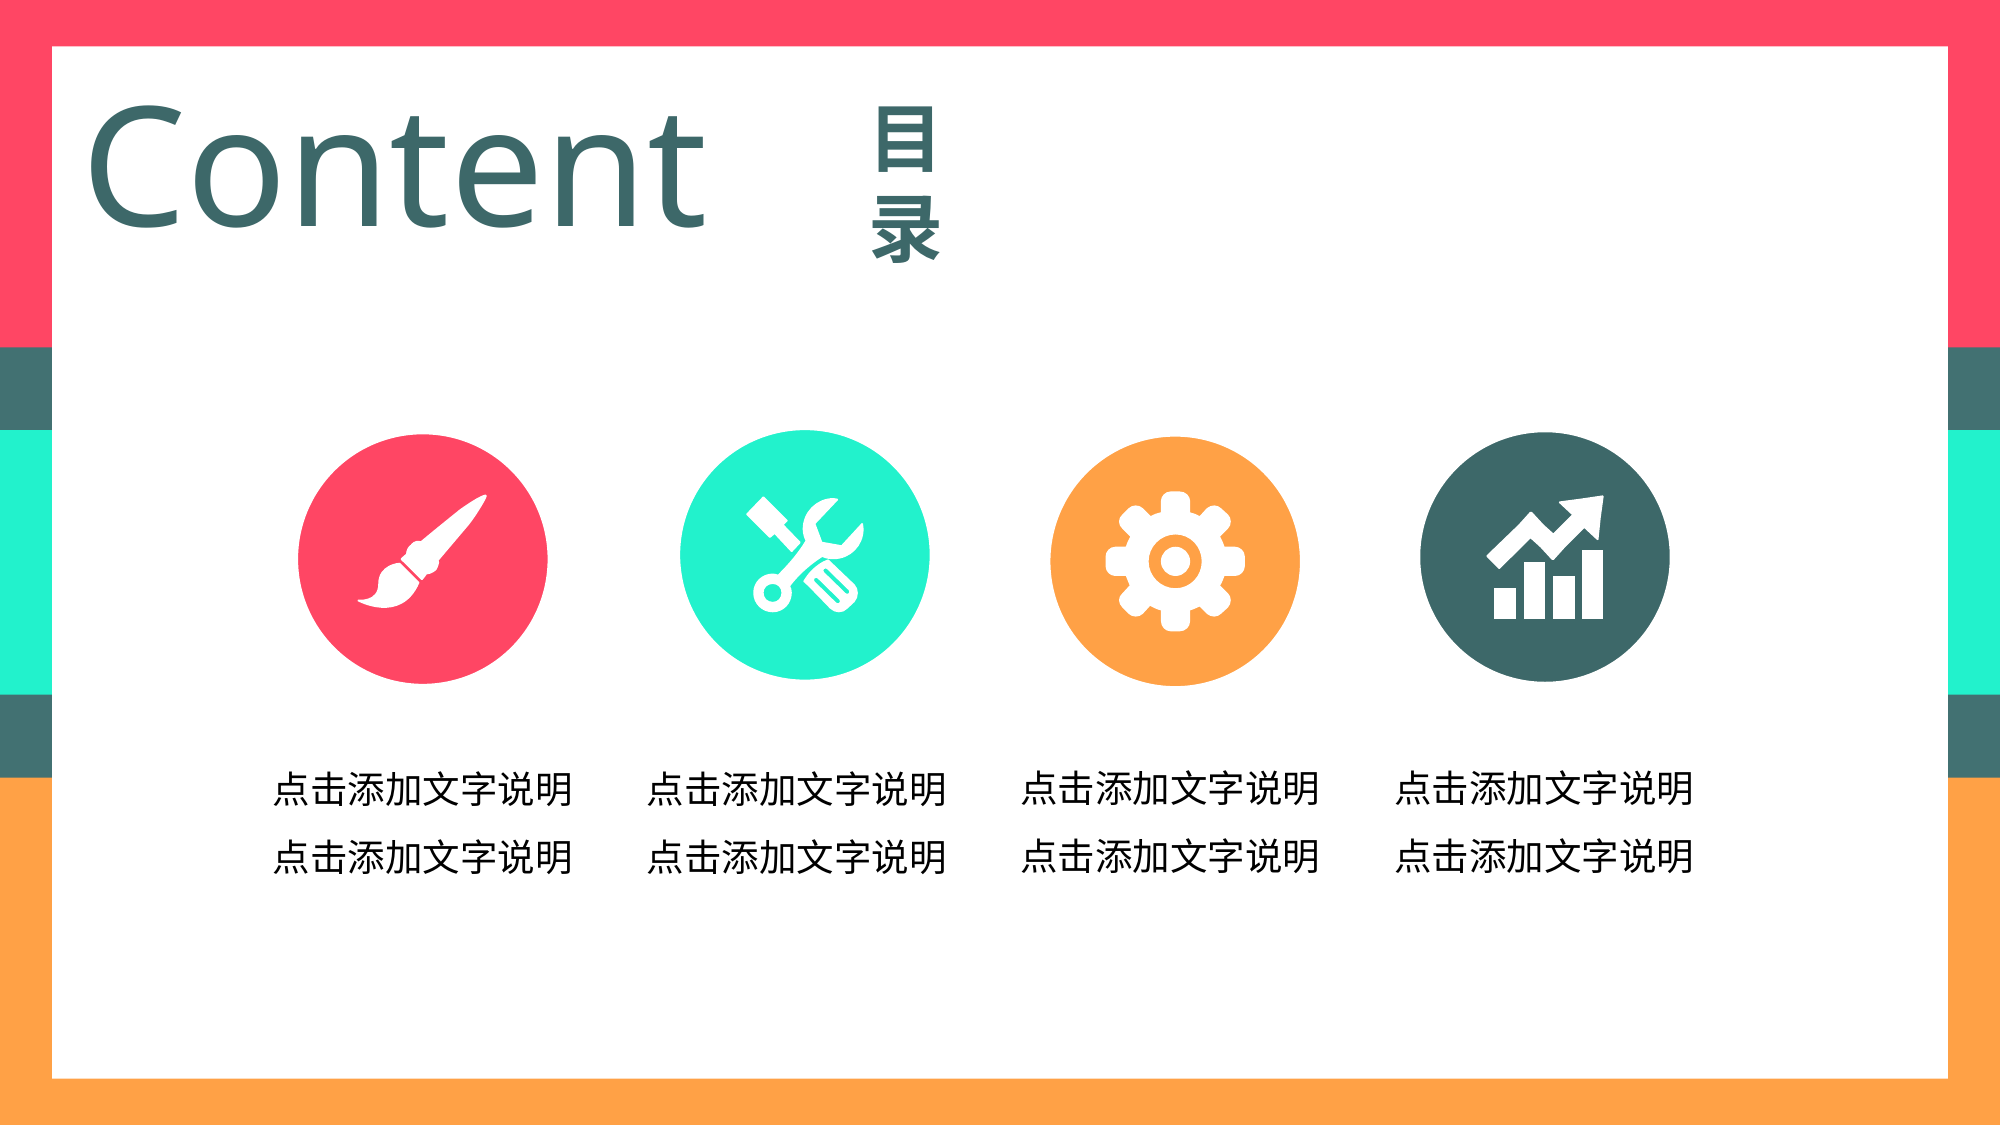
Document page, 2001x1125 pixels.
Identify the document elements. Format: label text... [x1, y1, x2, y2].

text_box [1948, 348, 2000, 430]
text_box [1948, 430, 2000, 695]
text_box [0, 695, 52, 777]
text_box Content [66, 52, 815, 267]
text_box 点击添加文字说明 点击添加文字说明 [1365, 735, 1723, 886]
text_box [0, 0, 2000, 348]
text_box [296, 433, 549, 686]
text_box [678, 428, 931, 681]
text_box 点击添加文字说明 点击添加文字说明 [618, 736, 975, 887]
text_box [0, 348, 52, 430]
text_box 点击添加文字说明 点击添加文字说明 [992, 735, 1349, 886]
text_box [1418, 430, 1671, 684]
text_box [1948, 695, 2000, 777]
text_box 目录 [853, 84, 975, 280]
text_box [0, 777, 2000, 1125]
text_box [0, 430, 52, 695]
text_box 点击添加文字说明 点击添加文字说明 [244, 736, 602, 887]
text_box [1049, 435, 1302, 688]
text_box [52, 46, 1948, 1079]
